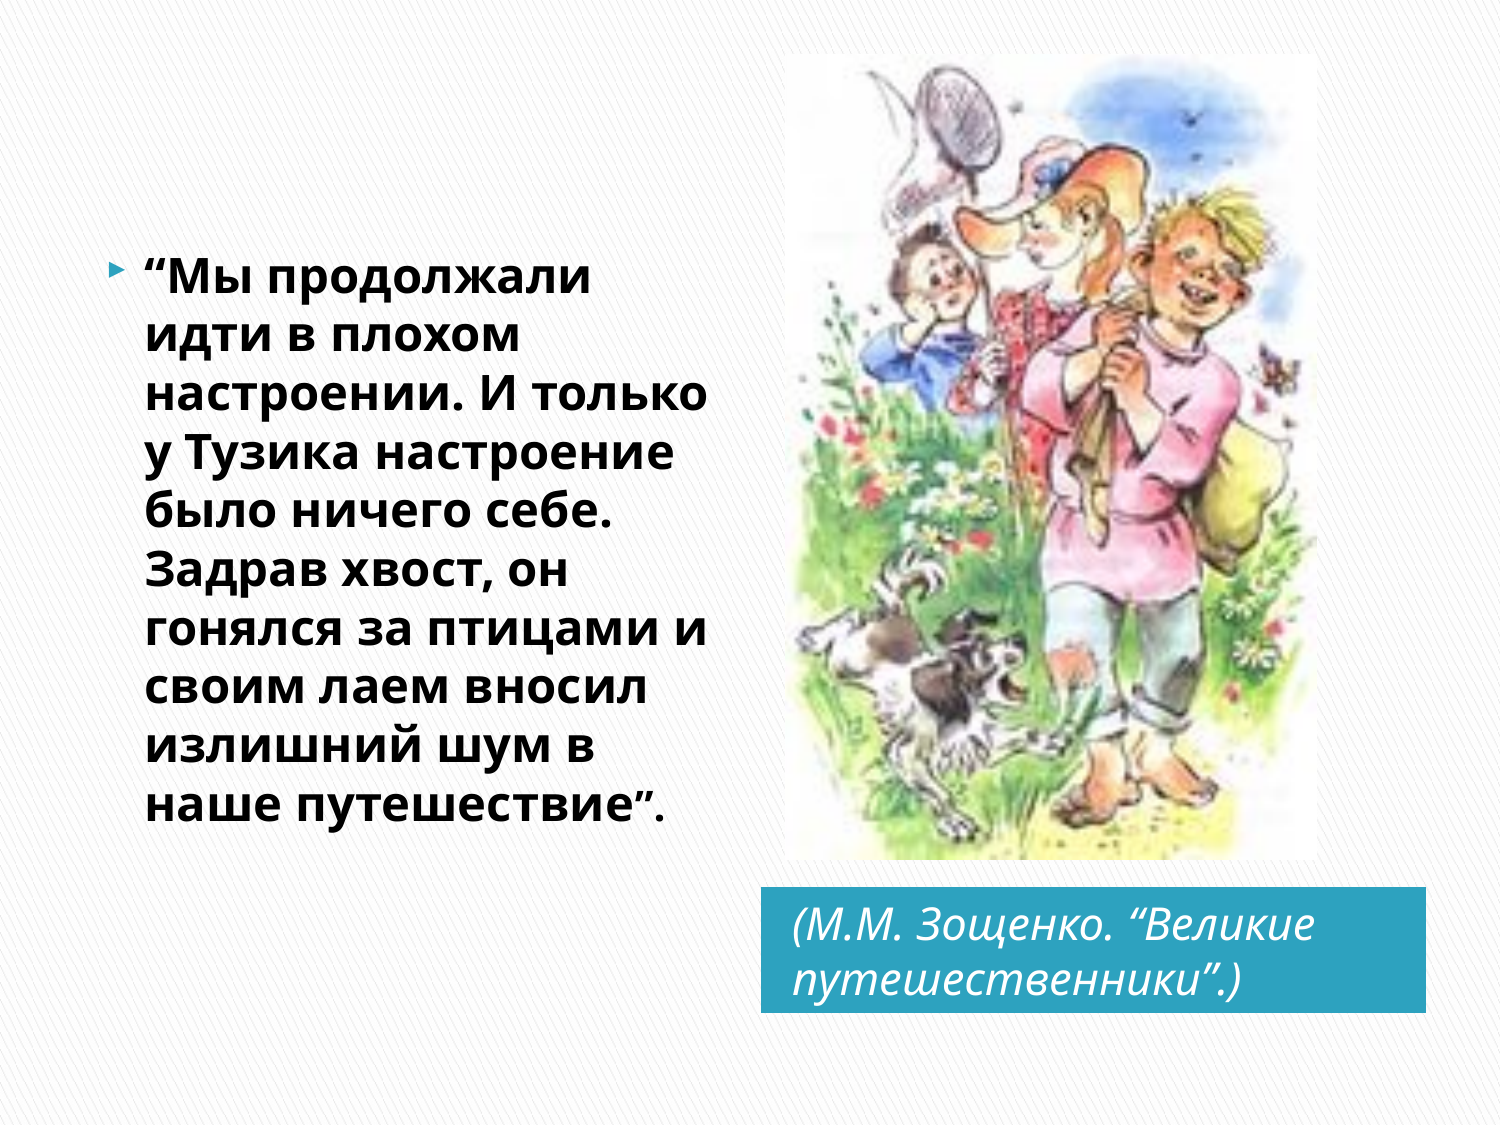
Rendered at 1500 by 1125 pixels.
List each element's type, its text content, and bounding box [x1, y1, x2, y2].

list “Мы продолжали идти в плохом настроении. И только у Тузика настроение было ничего себе. Задрав хвост, он гонялся за птицами и своим лаем вносил излишний шум в наше путешествие”. [75, 236, 738, 884]
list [785, 54, 1318, 860]
list (М.М. Зощенко. “Великие путешественники”.) [761, 887, 1426, 1013]
